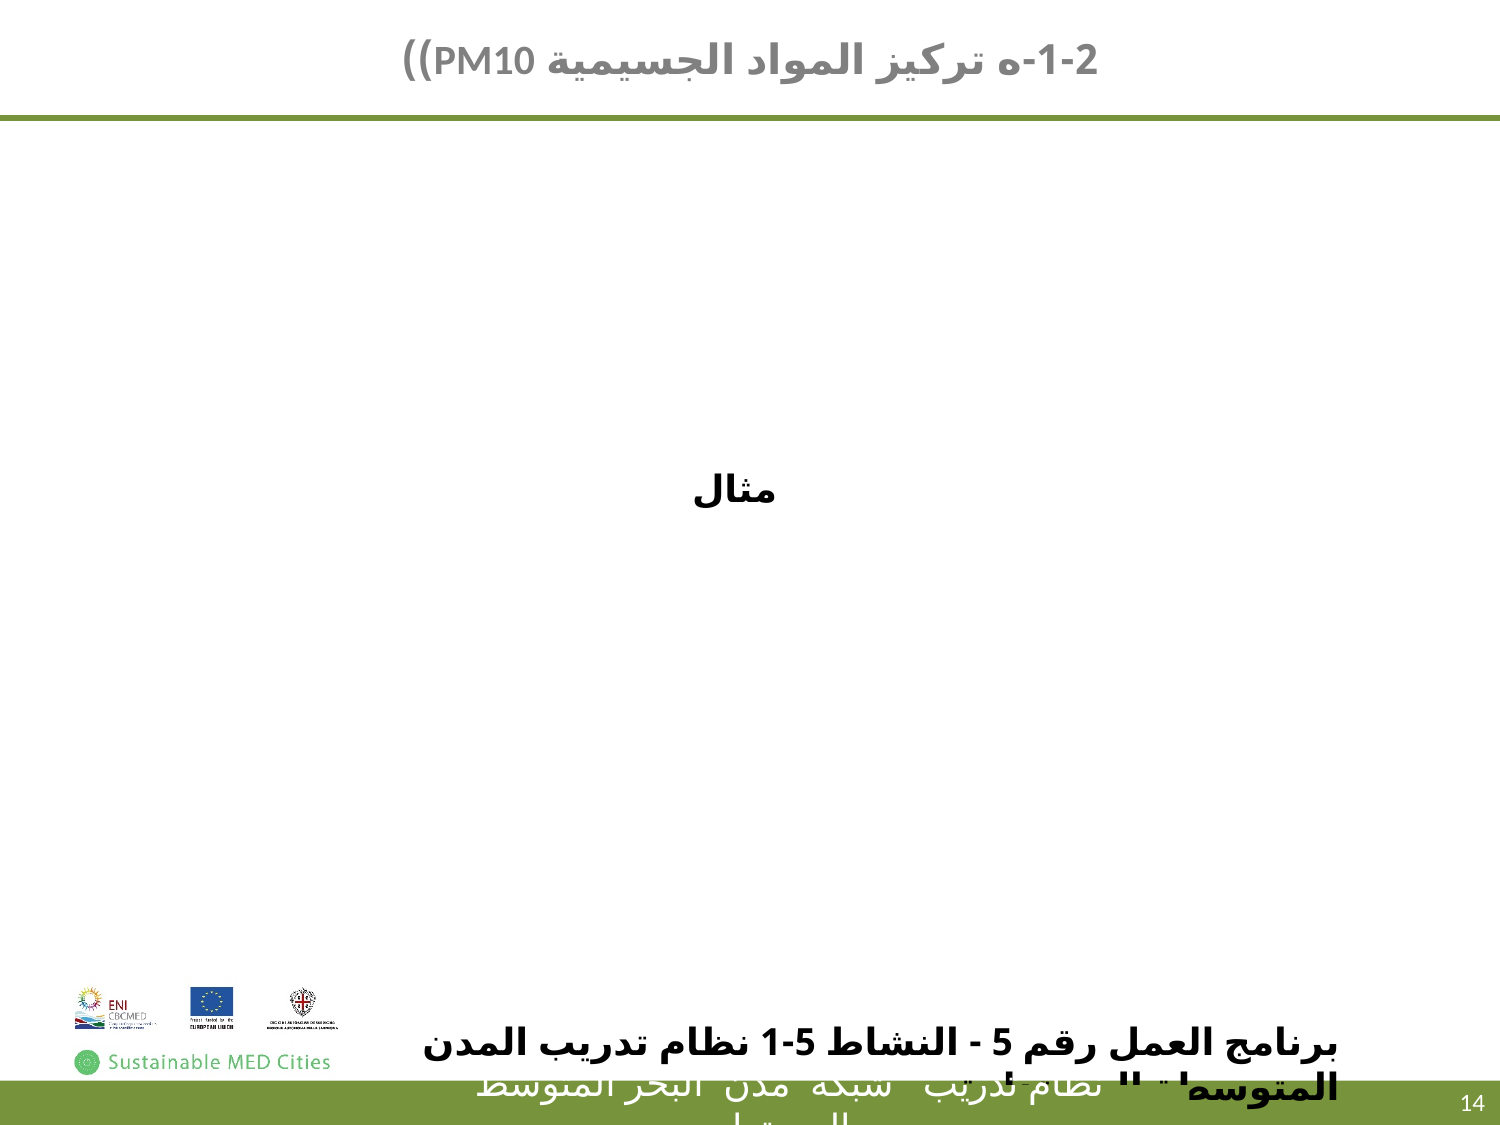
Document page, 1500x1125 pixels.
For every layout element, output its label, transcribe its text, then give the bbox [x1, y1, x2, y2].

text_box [330, 990, 1493, 1123]
slide_number 14 [1496, 1078, 1500, 1125]
picture [62, 978, 356, 1080]
list مثال [43, 262, 1425, 944]
title 1-2-ه تركيز المواد الجسيمية PM10)) [0, 0, 1500, 117]
